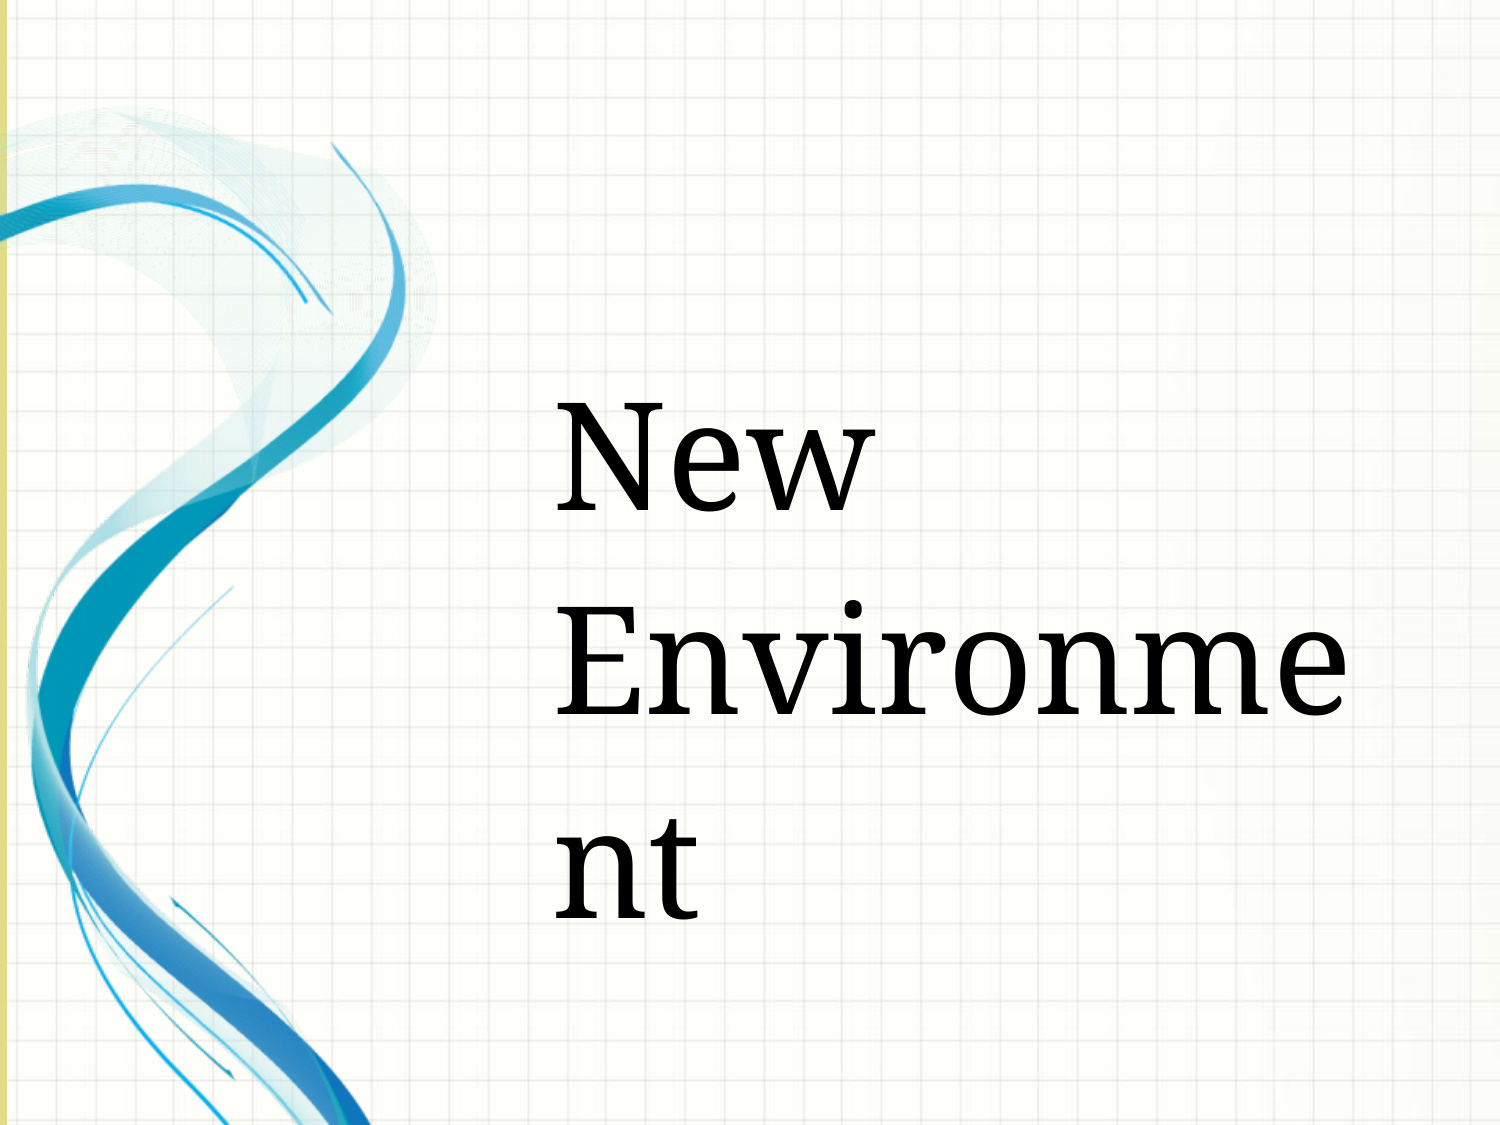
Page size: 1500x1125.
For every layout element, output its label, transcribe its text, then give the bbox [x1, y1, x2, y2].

text_box New Environment [537, 342, 1392, 975]
picture [0, 0, 1500, 1125]
